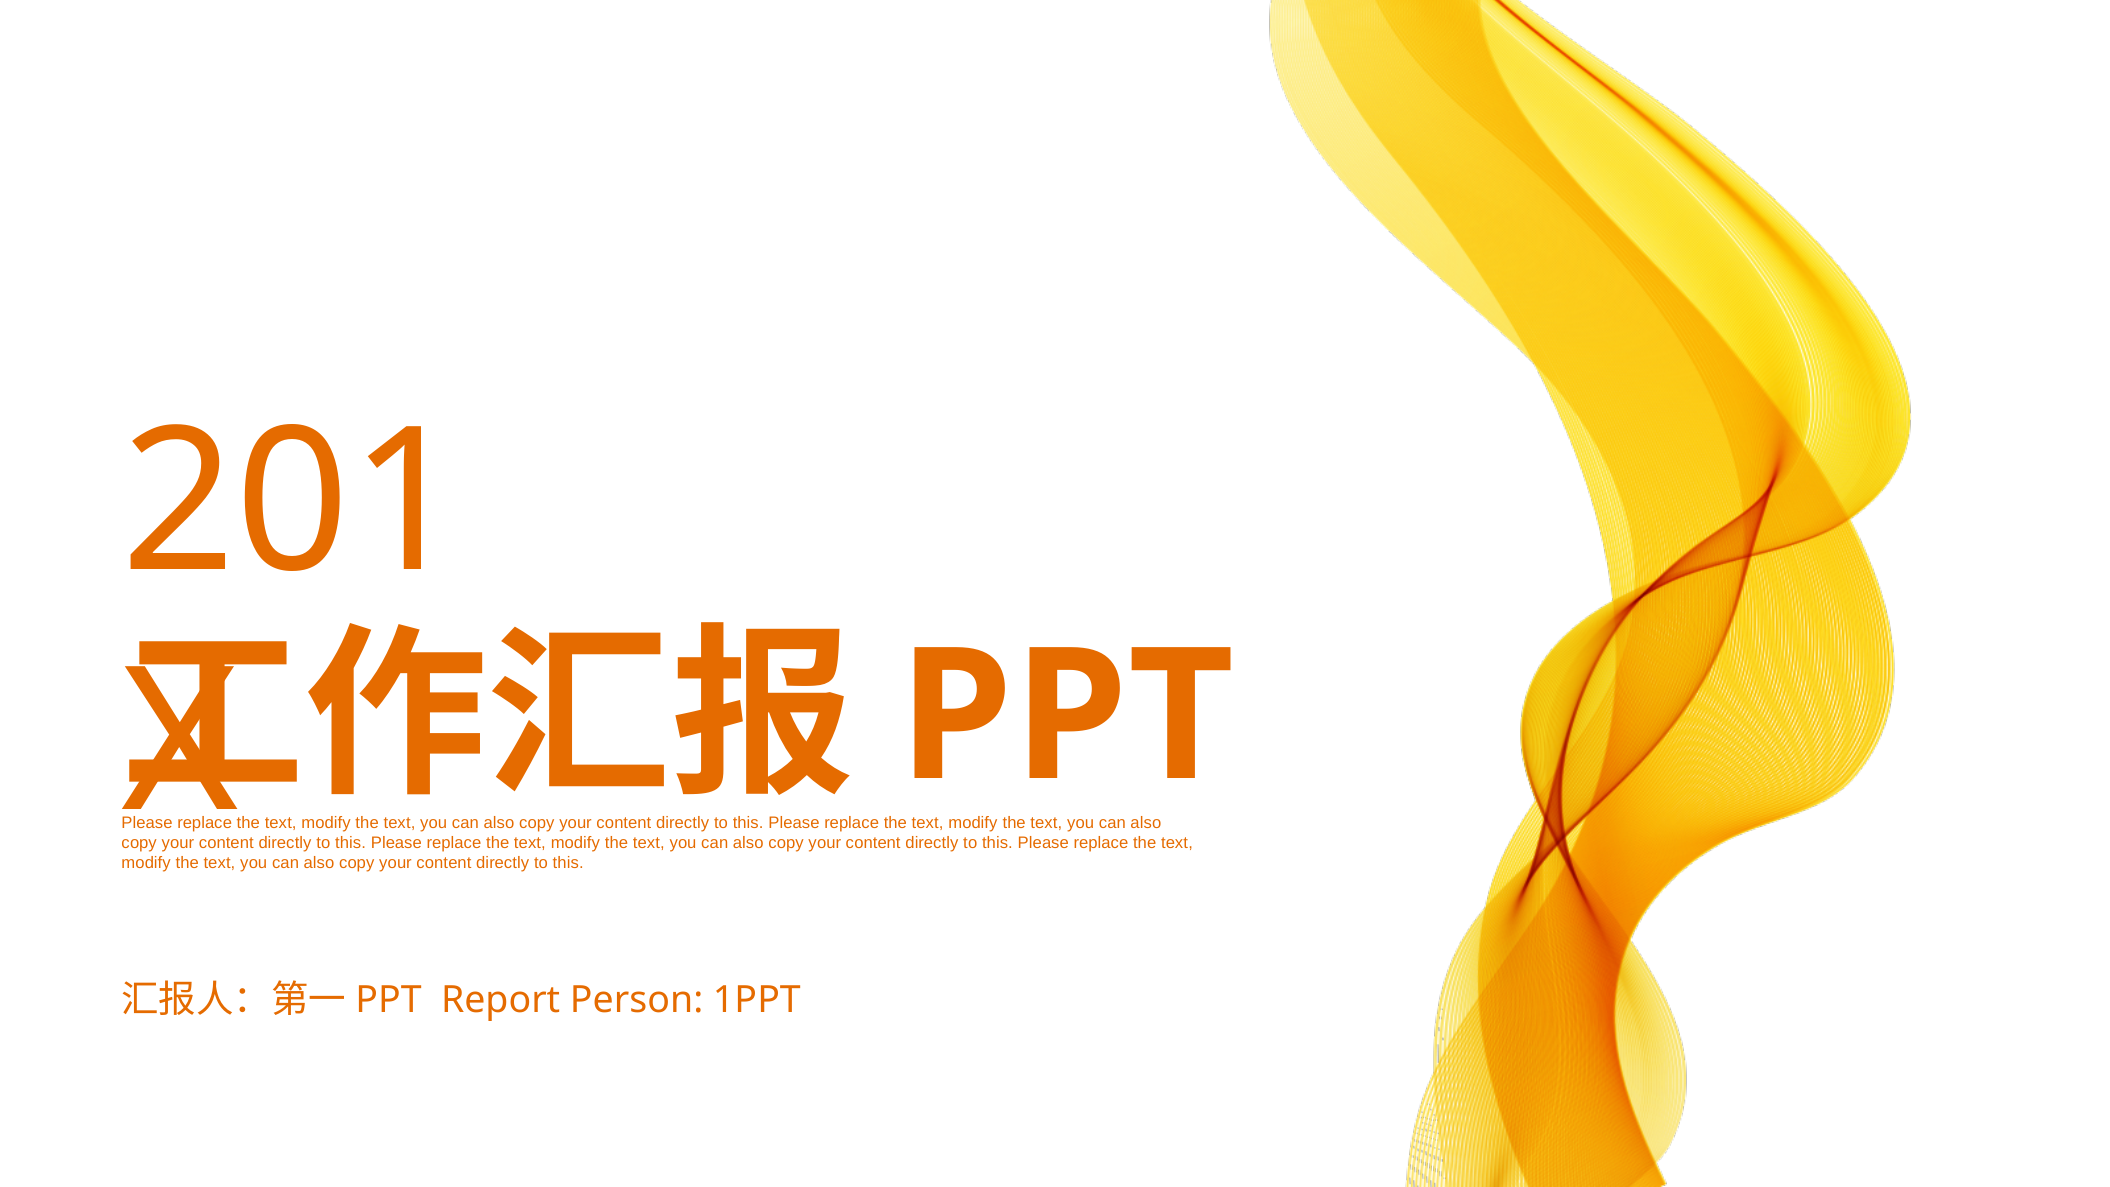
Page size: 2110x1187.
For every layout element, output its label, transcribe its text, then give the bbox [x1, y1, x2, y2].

text_box Please replace the text, modify the text, you can also copy your content directly to this. Please replace the text, modify the text, you can also copy your content directly to this. Please replace the text, modify the text, you can also copy your content directly to this. Please replace the text, modify the text, you can also copy your content directly to this. [121, 812, 1198, 873]
text_box 汇报人：第一PPT Report Person: 1PPT [121, 974, 949, 1020]
picture [1258, 0, 1925, 1187]
text_box 201X [121, 369, 512, 850]
text_box 工作汇报PPT [512, 594, 1258, 815]
